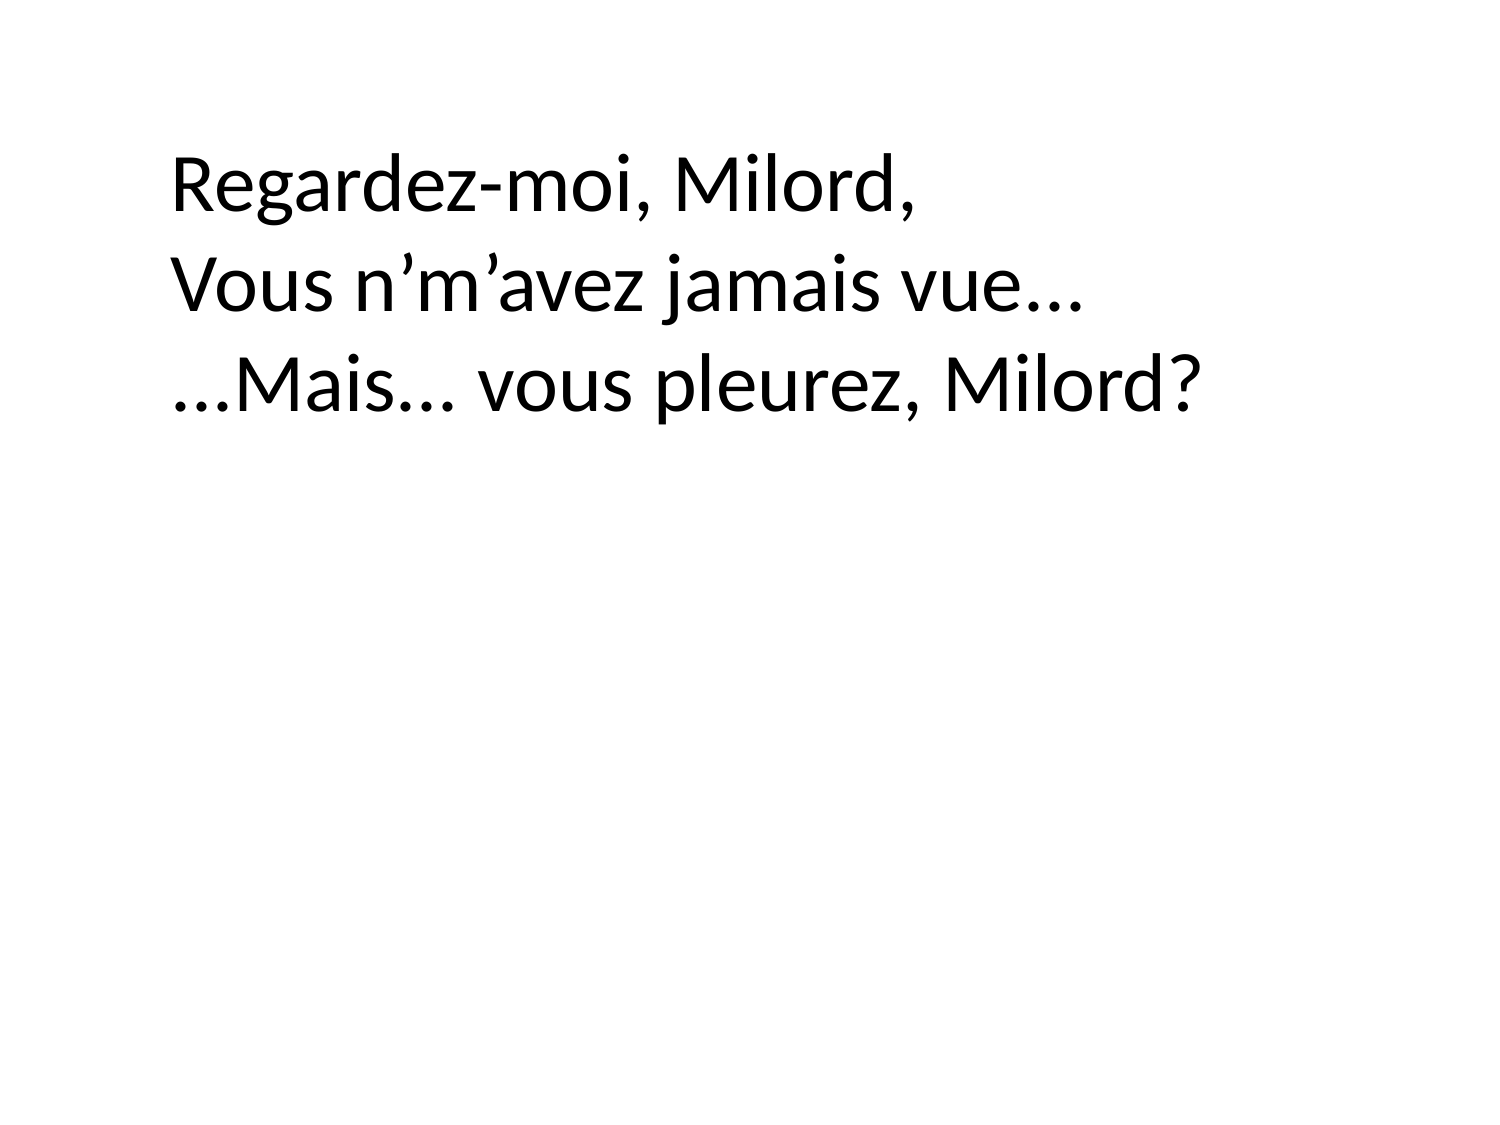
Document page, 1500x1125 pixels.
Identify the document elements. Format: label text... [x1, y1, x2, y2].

text_box Regardez-moi, Milord, Vous n’m’avez jamais vue... ...Mais... vous pleurez, Milord? [155, 120, 1222, 536]
